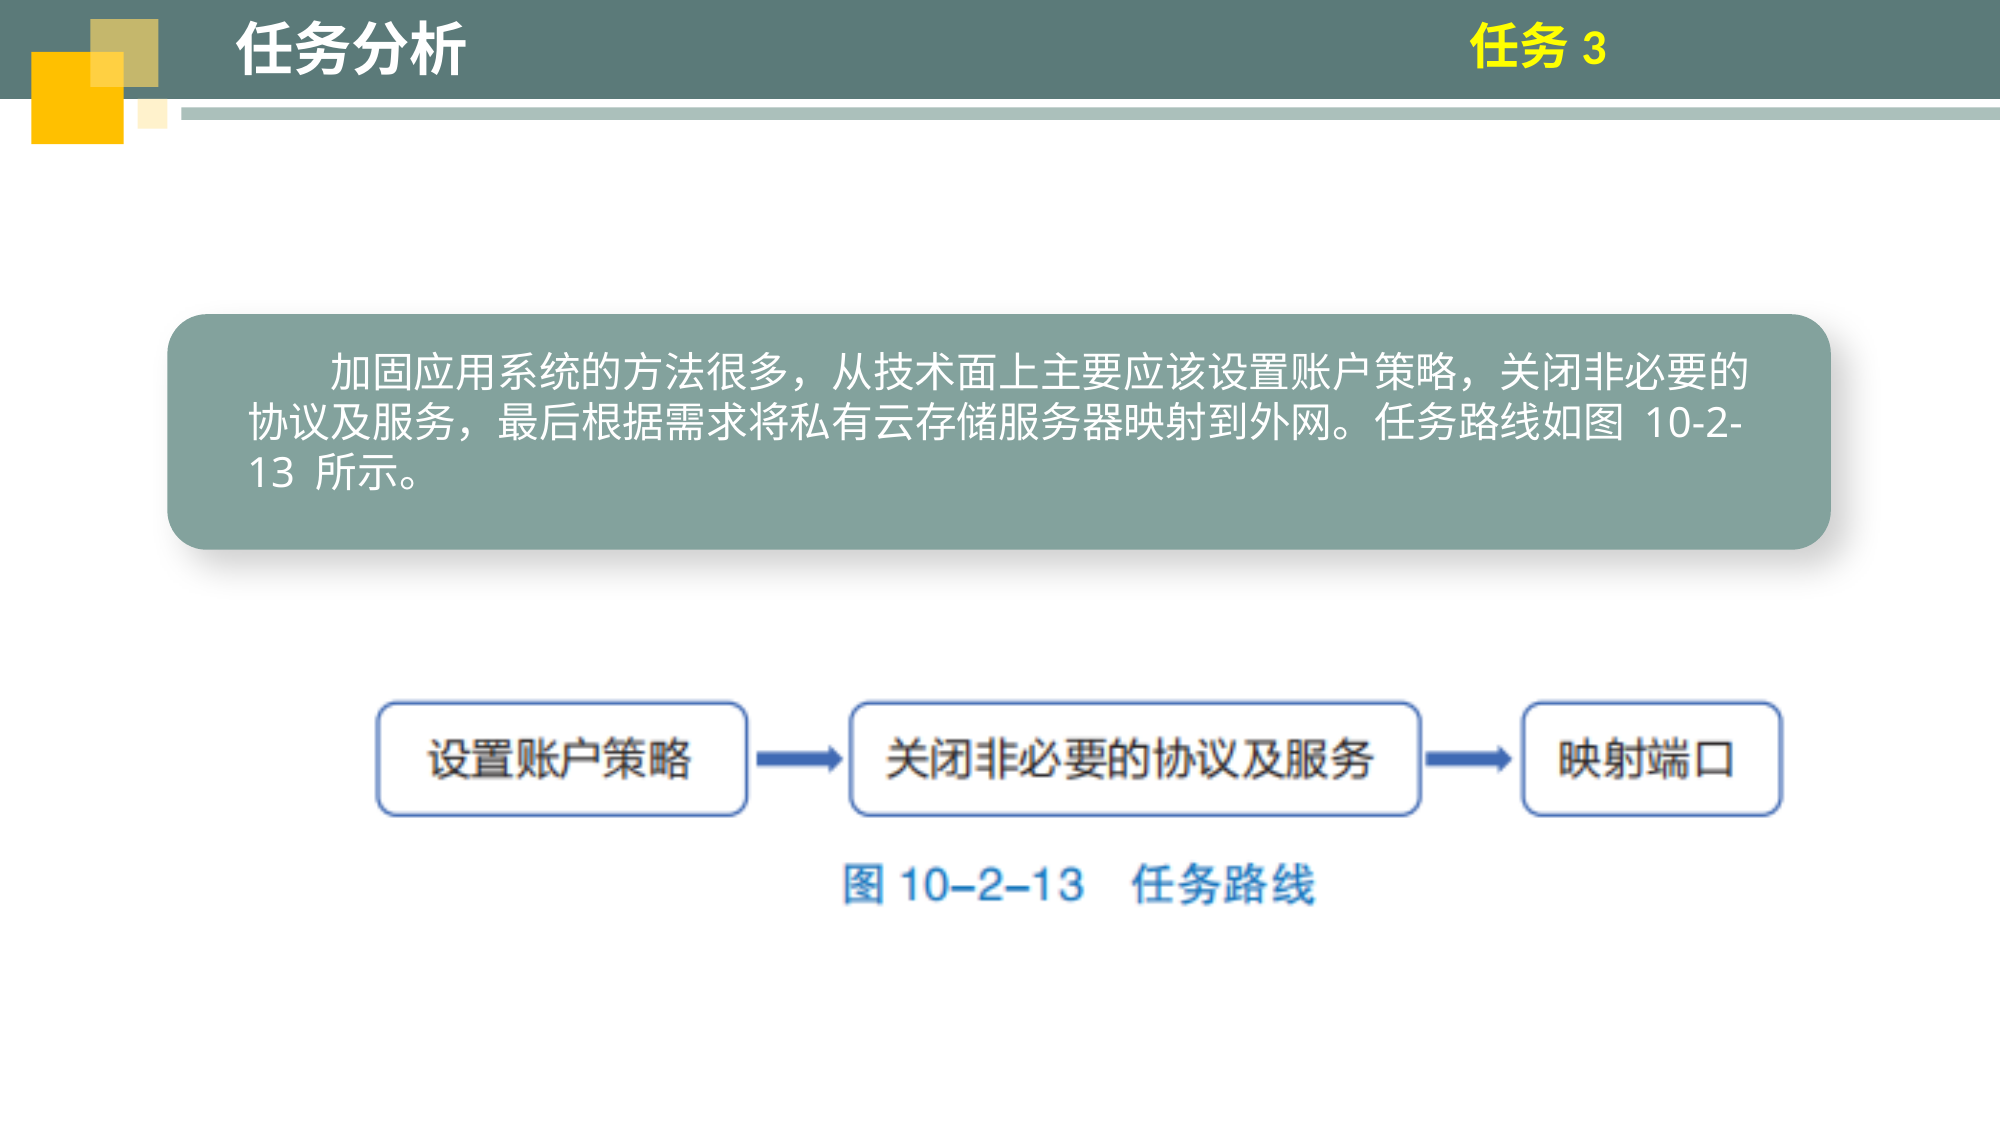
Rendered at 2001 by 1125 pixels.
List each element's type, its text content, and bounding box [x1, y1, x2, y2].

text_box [0, 0, 2000, 145]
picture [243, 680, 1845, 954]
text_box 加固应用系统的方法很多，从技术面上主要应该设置账户策略，关闭非必要的协议及服务，最后根据需求将私有云存储服务器映射到外网。任务路线如图 10-2-13 所示。 [232, 338, 1773, 503]
text_box [167, 314, 1831, 550]
